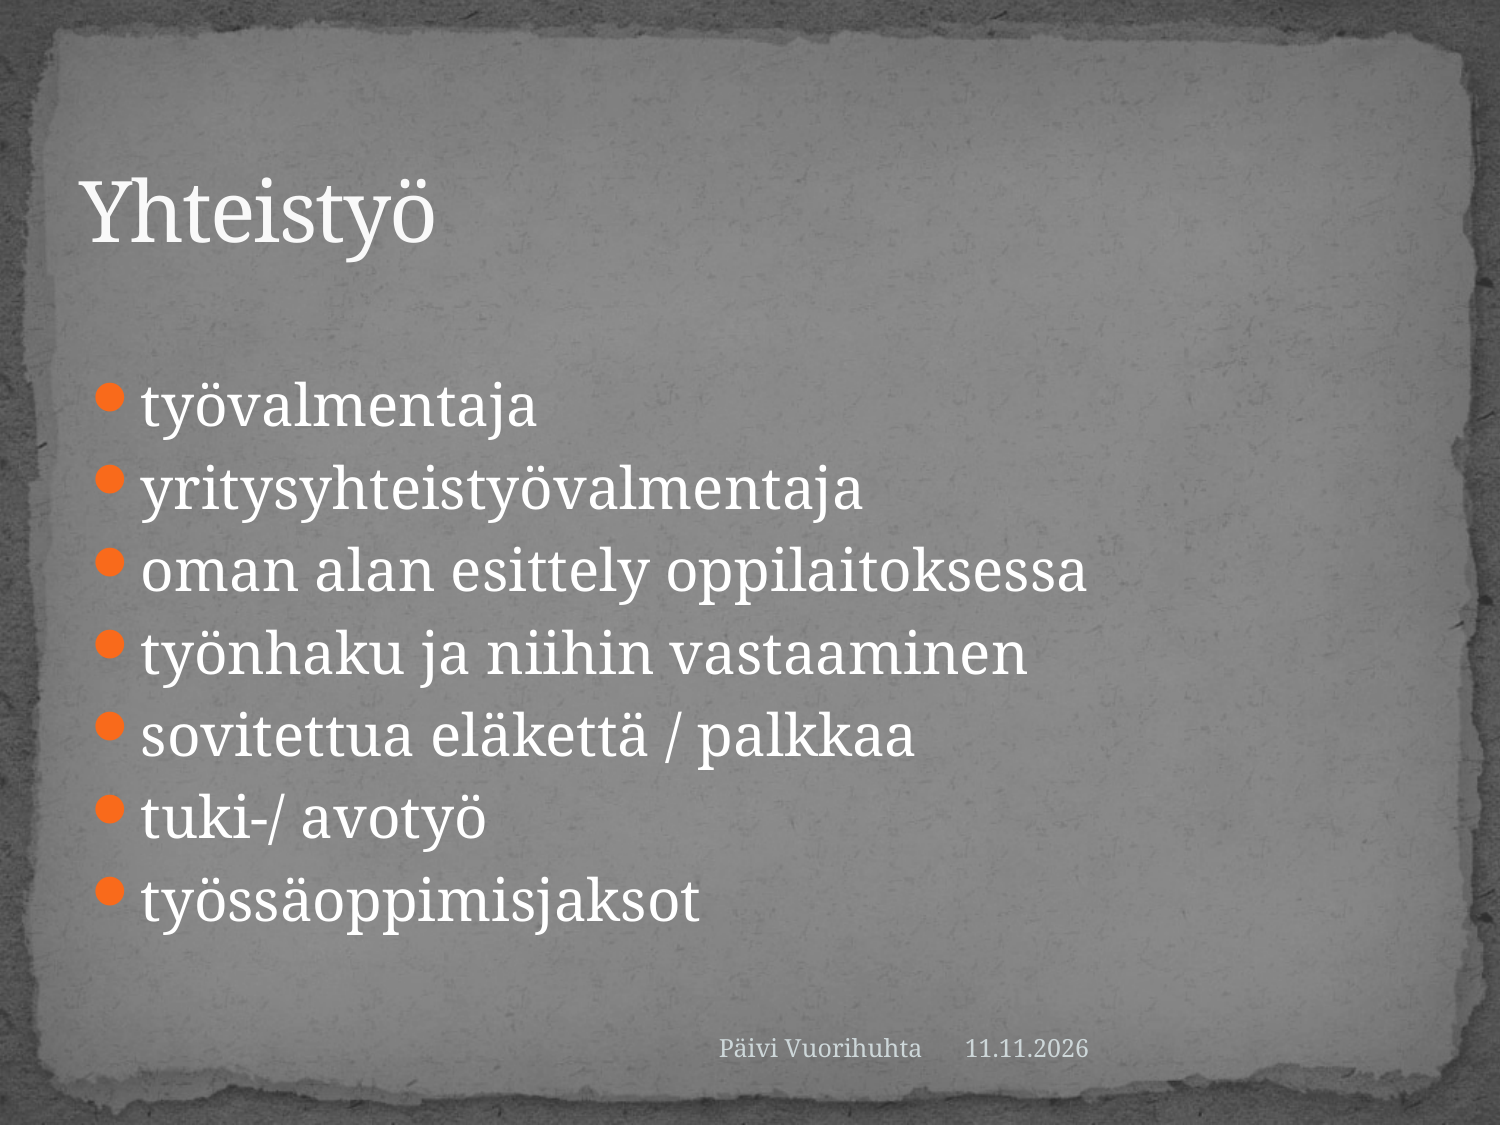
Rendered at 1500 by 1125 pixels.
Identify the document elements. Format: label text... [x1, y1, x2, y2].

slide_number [950, 1017, 1375, 1081]
footer Päivi Vuorihuhta [350, 1017, 938, 1081]
title Yhteistyö [64, 149, 1439, 339]
list työvalmentaja yritysyhteistyövalmentaja oman alan esittely oppilaitoksessa työnhaku ja niihin vastaaminen sovitettua eläkettä / palkkaa tuki-/ avotyö työssäoppimisjaksot [76, 339, 1427, 953]
